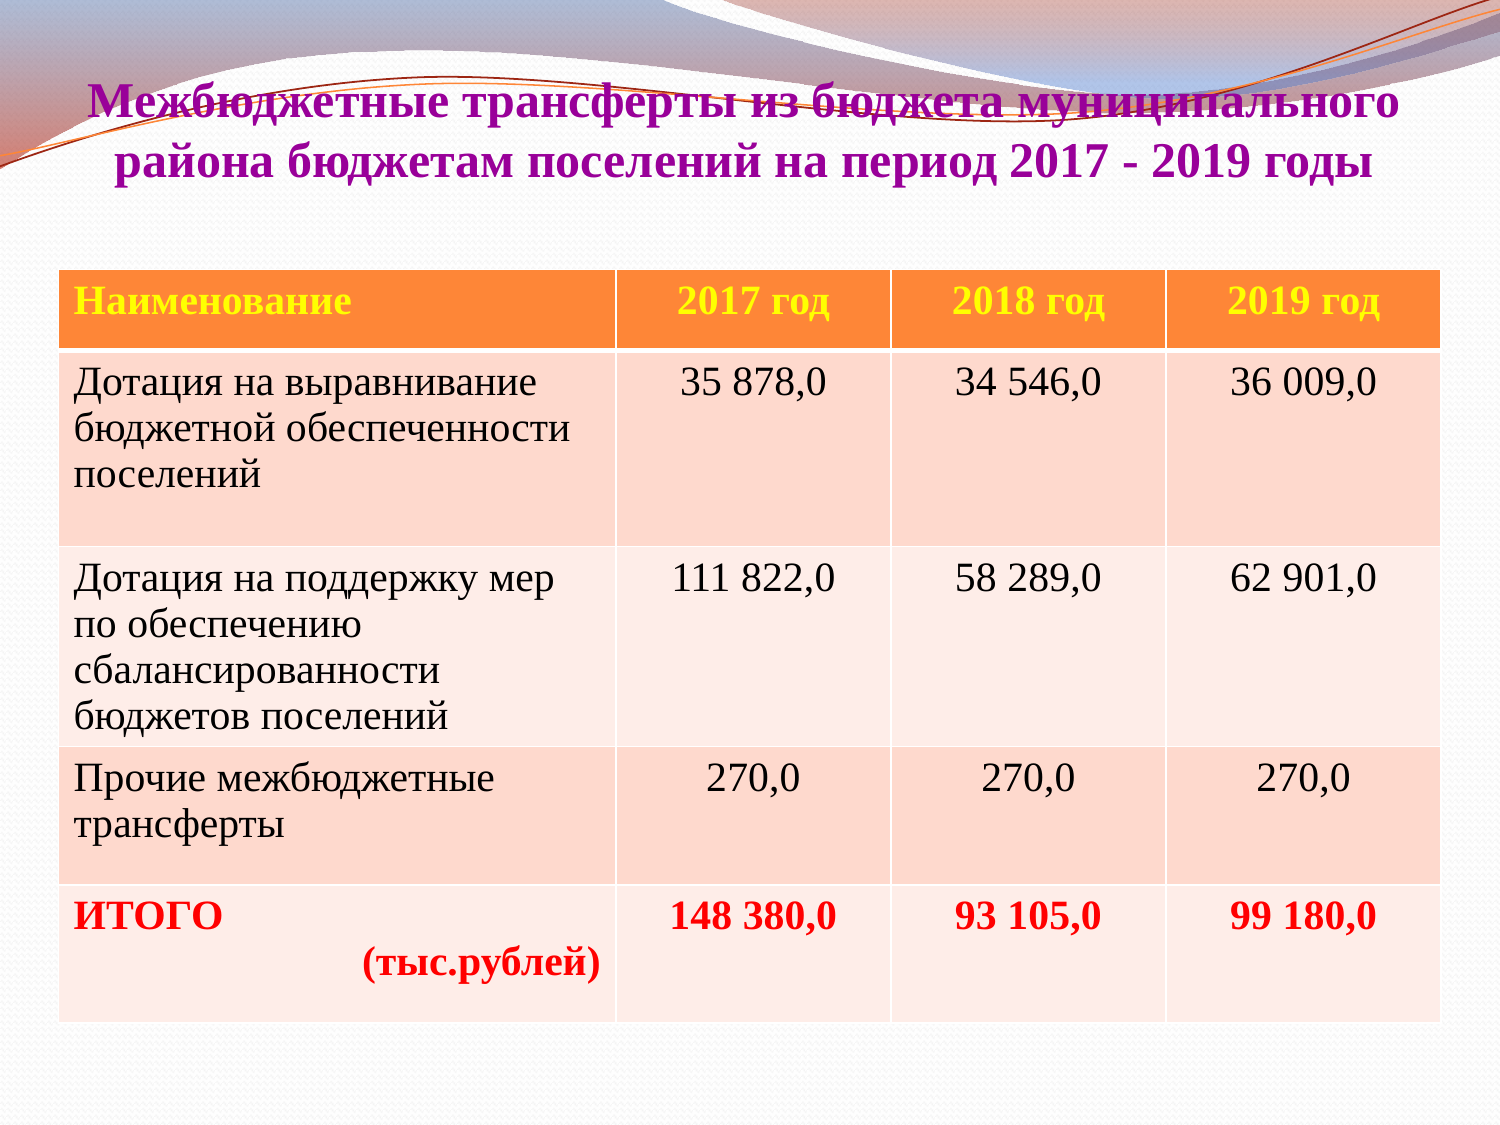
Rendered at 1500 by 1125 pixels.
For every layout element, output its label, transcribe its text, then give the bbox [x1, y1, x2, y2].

table_cell 111 822,0 [617, 547, 890, 746]
table_cell 35 878,0 [617, 353, 890, 546]
table_cell 270,0 [617, 747, 890, 884]
table_cell 148 380,0 [617, 886, 890, 1022]
table_cell 36 009,0 [1167, 353, 1440, 546]
table_cell 34 546,0 [892, 353, 1165, 546]
table_header 2018 год [892, 270, 1165, 348]
table_cell 270,0 [892, 747, 1165, 884]
table_cell Прочие межбюджетные трансферты [59, 747, 615, 884]
table_header 2019 год [1167, 270, 1440, 348]
title Межбюджетные трансферты из бюджета муниципального района бюджетам поселений на период 2017 - 2019 годы [35, 35, 1454, 188]
table_header Наименование [59, 270, 615, 348]
table_header 2017 год [617, 270, 890, 348]
table_cell 93 105,0 [892, 886, 1165, 1022]
table_cell 62 901,0 [1167, 547, 1440, 746]
table_cell 58 289,0 [892, 547, 1165, 746]
table_cell ИТОГО (тыс.рублей) [59, 886, 615, 1022]
table_cell Дотация на поддержку мер по обеспечению сбалансированности бюджетов поселений [59, 547, 615, 746]
table_cell Дотация на выравнивание бюджетной обеспеченности поселений [59, 353, 615, 546]
table_cell 270,0 [1167, 747, 1440, 884]
table_cell 99 180,0 [1167, 886, 1440, 1022]
